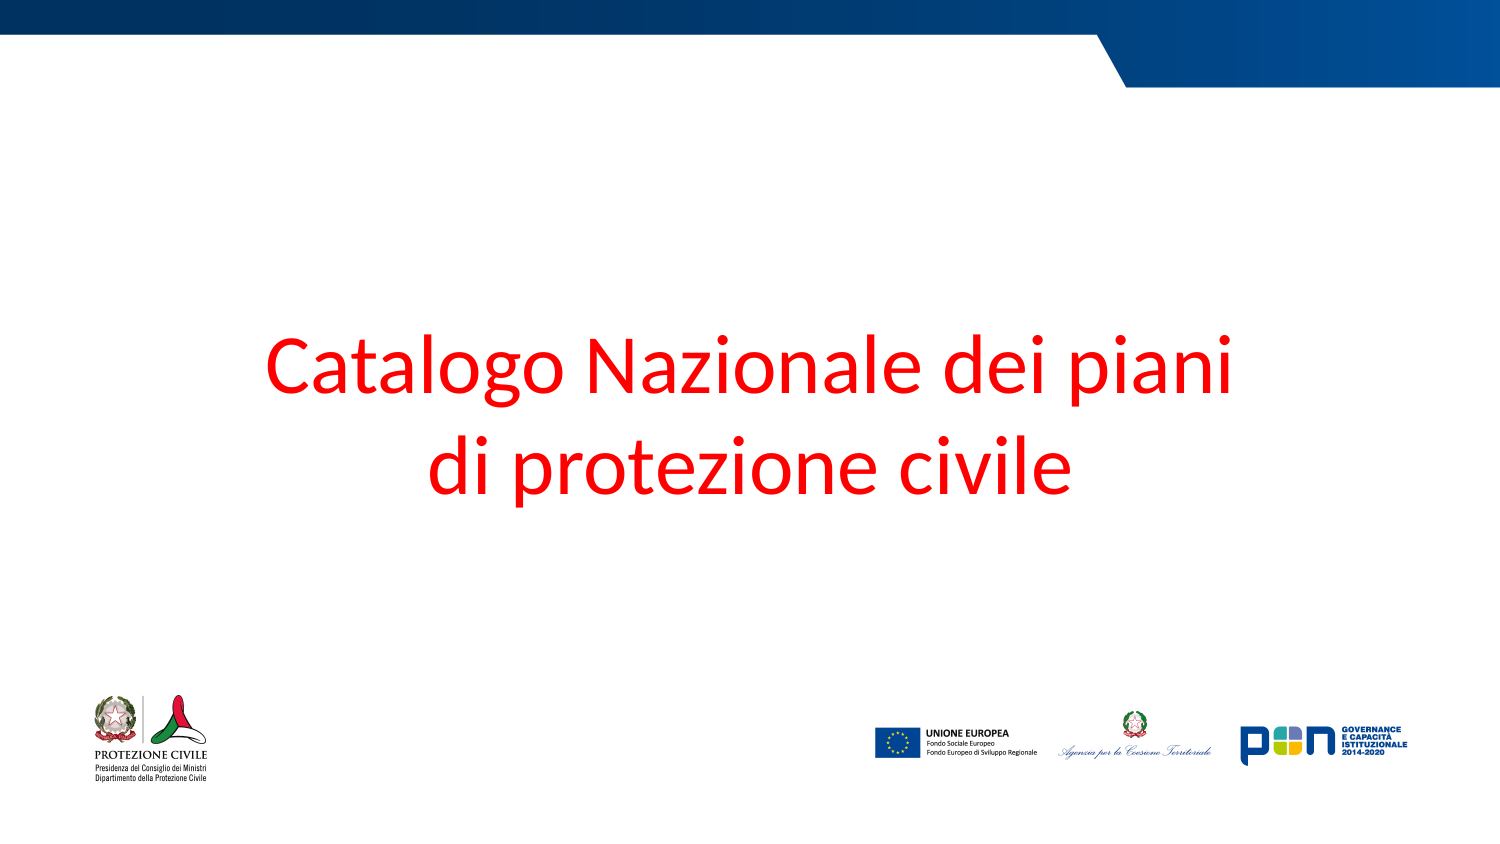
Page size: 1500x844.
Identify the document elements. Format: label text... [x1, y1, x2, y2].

title Catalogo Nazionale dei piani di protezione civile [227, 191, 1275, 629]
picture [0, 0, 1500, 844]
